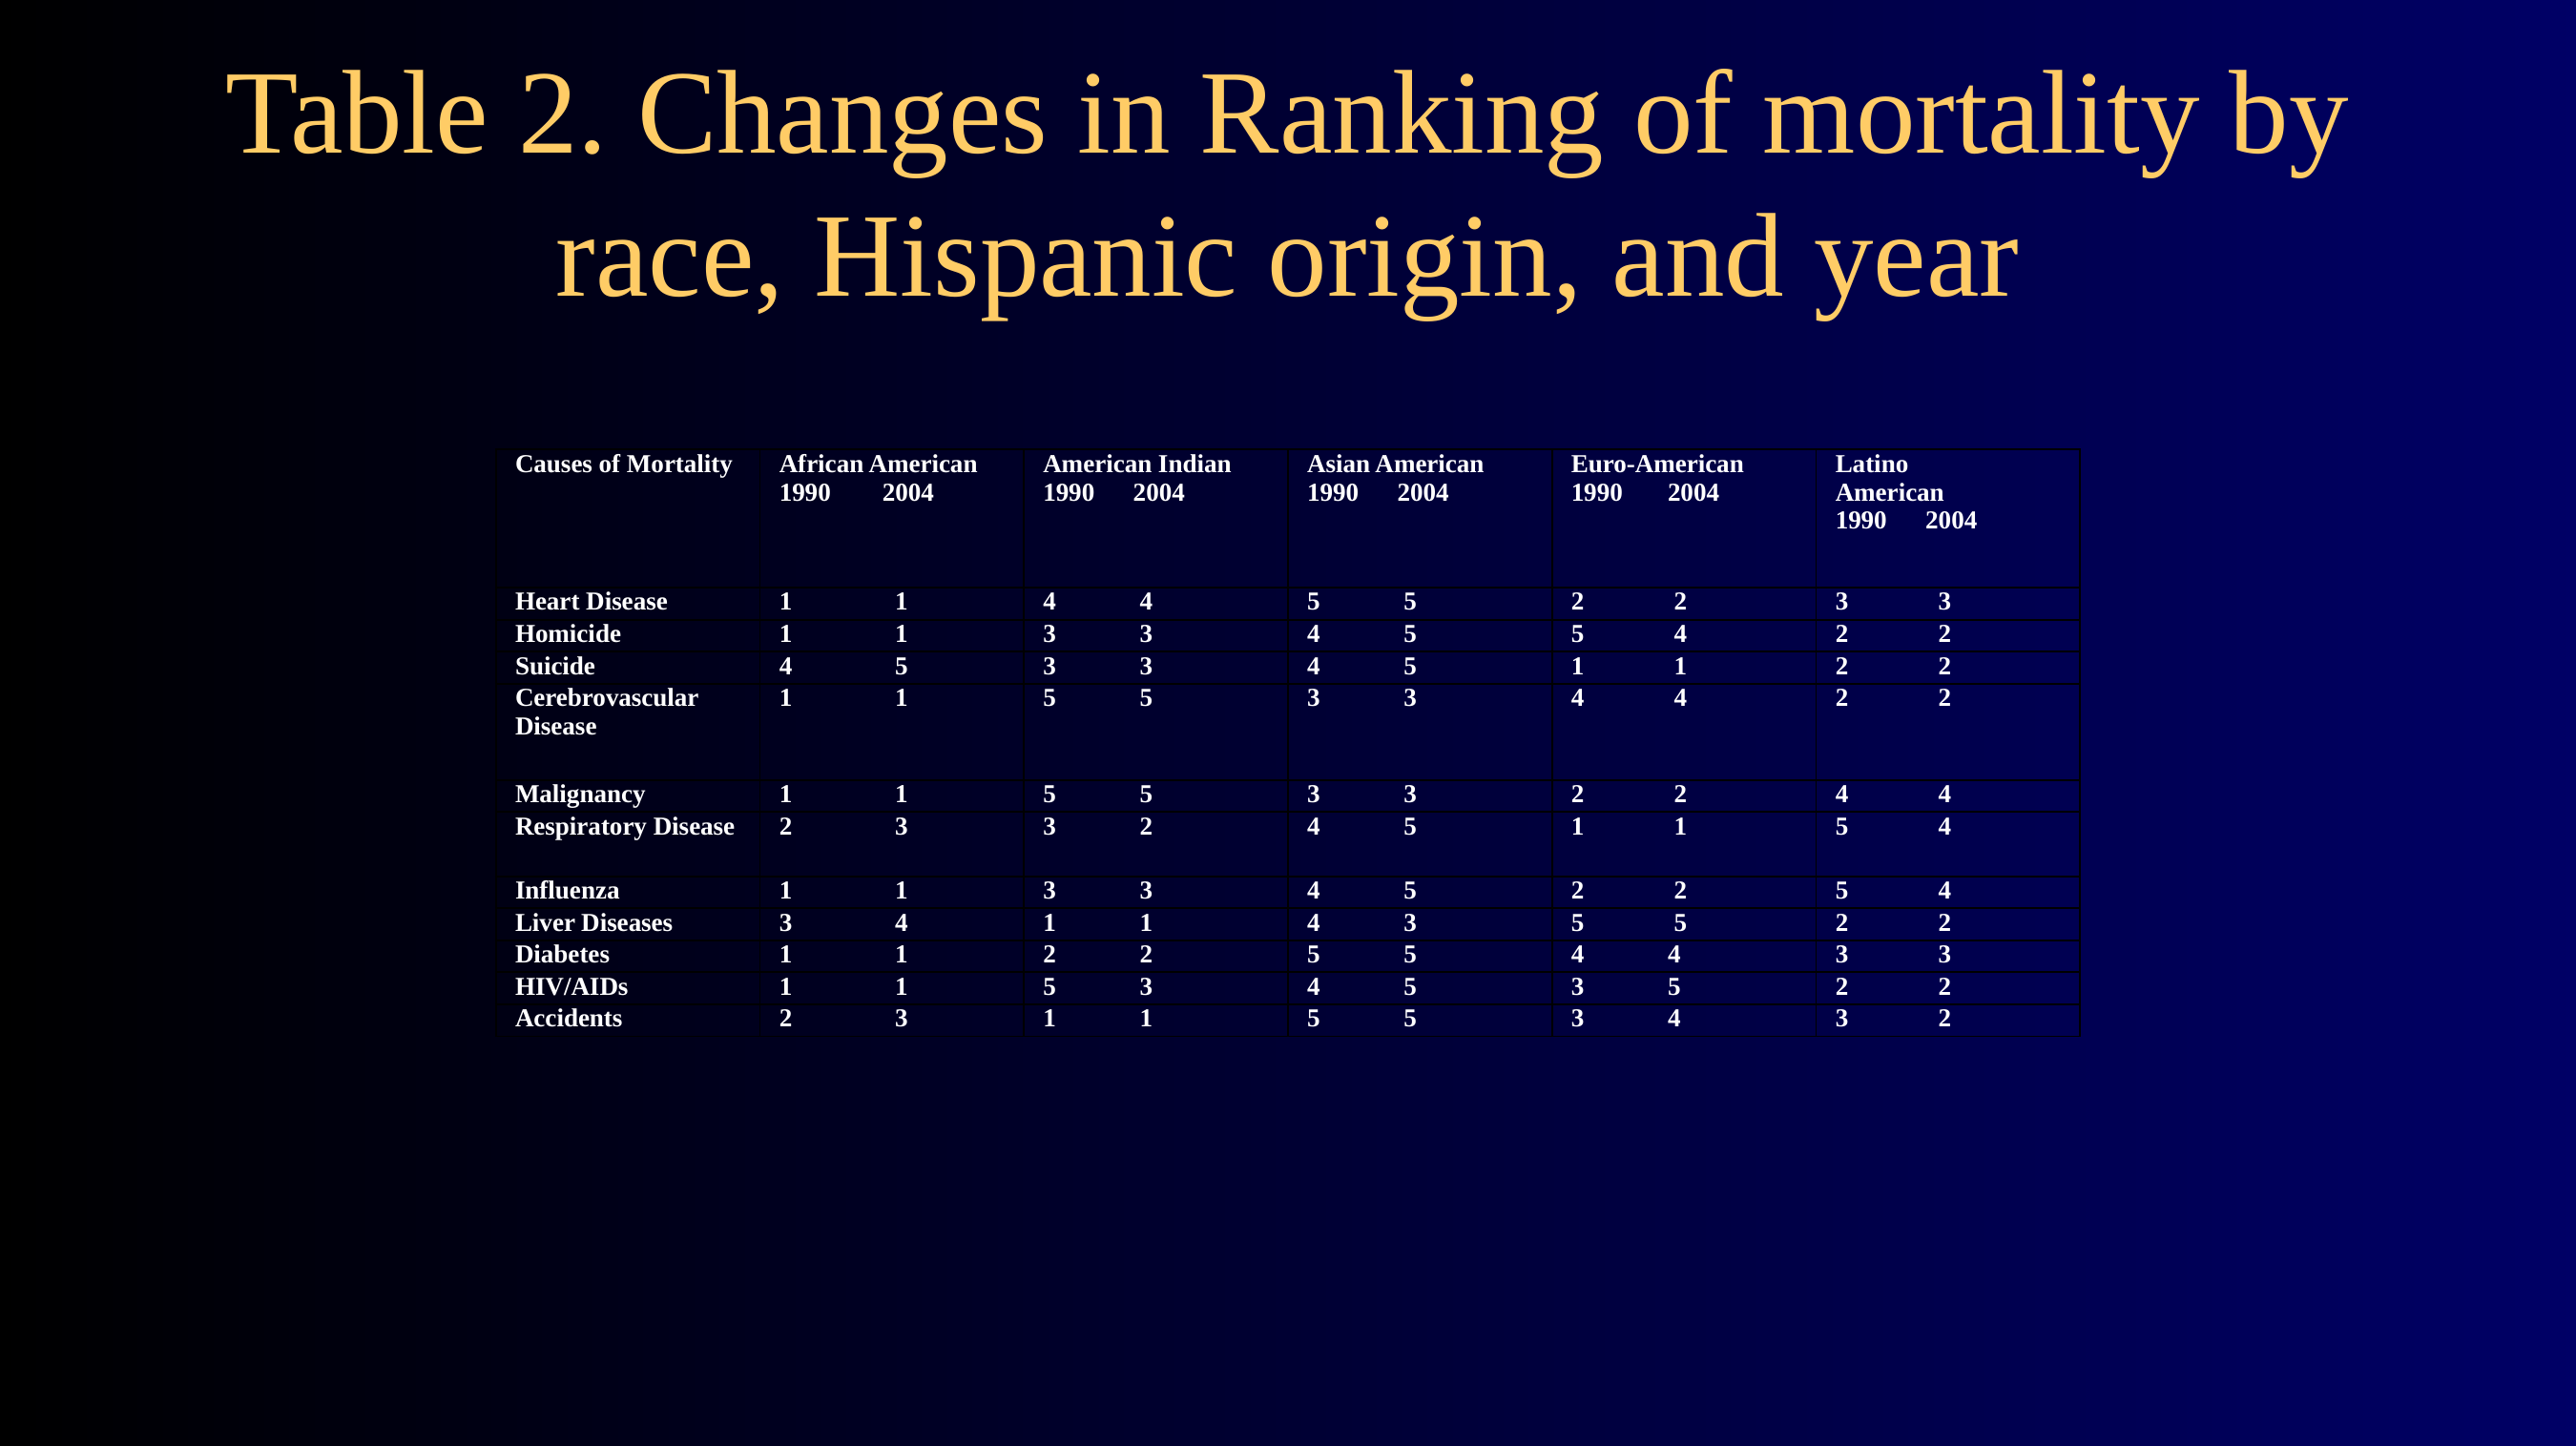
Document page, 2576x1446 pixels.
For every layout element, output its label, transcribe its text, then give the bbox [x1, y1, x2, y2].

table_cell 1 1 [1025, 1005, 1287, 1036]
table_cell 4 5 [1289, 813, 1551, 876]
table_cell Suicide [497, 652, 759, 683]
table_cell 5 3 [1025, 973, 1287, 1003]
table_cell 1 1 [760, 781, 1023, 811]
table_cell Respiratory Disease [497, 813, 759, 876]
table_cell 1 1 [1553, 813, 1816, 876]
table_cell 5 5 [1289, 589, 1551, 619]
table_cell 4 4 [1817, 781, 2079, 811]
table_cell 3 3 [1817, 941, 2079, 971]
table_cell Heart Disease [497, 589, 759, 619]
table_cell 4 4 [1553, 685, 1816, 779]
table_cell Accidents [497, 1005, 759, 1036]
table_cell 4 5 [1289, 878, 1551, 907]
table_cell Cerebrovascular Disease [497, 685, 759, 779]
table_cell 3 3 [1025, 621, 1287, 651]
table_cell 1 1 [1025, 909, 1287, 940]
table_cell 2 3 [760, 1005, 1023, 1036]
title Table 2. Changes in Ranking of mortality by race, Hispanic origin, and year [193, 128, 2383, 370]
table_cell Liver Diseases [497, 909, 759, 940]
table_cell 4 5 [1289, 973, 1551, 1003]
table_cell 4 5 [760, 652, 1023, 683]
table_cell 3 5 [1553, 973, 1816, 1003]
table_cell 2 2 [1817, 685, 2079, 779]
table_cell 2 2 [1553, 878, 1816, 907]
table_cell 2 2 [1817, 621, 2079, 651]
table_header American Indian 1990 2004 [1025, 450, 1287, 587]
table_cell 5 5 [1553, 909, 1816, 940]
table_cell 1 1 [760, 621, 1023, 651]
table_cell 5 4 [1553, 621, 1816, 651]
table_cell 1 1 [1553, 652, 1816, 683]
table_cell 3 3 [1025, 652, 1287, 683]
table_cell 5 5 [1025, 685, 1287, 779]
table_cell 4 4 [1025, 589, 1287, 619]
table_cell 2 2 [1817, 909, 2079, 940]
table_header Euro-American 1990 2004 [1553, 450, 1816, 587]
table_cell 3 3 [1289, 781, 1551, 811]
table_cell 2 2 [1025, 941, 1287, 971]
table_cell 1 1 [760, 685, 1023, 779]
table_cell 1 1 [760, 973, 1023, 1003]
table_cell 3 3 [1025, 878, 1287, 907]
table_cell Homicide [497, 621, 759, 651]
table_header Asian American 1990 2004 [1289, 450, 1551, 587]
table_cell 4 5 [1289, 621, 1551, 651]
table_cell 2 2 [1817, 652, 2079, 683]
table_header African American 1990 2004 [760, 450, 1023, 587]
table_cell 3 2 [1817, 1005, 2079, 1036]
table_cell Malignancy [497, 781, 759, 811]
table_cell 5 5 [1289, 1005, 1551, 1036]
table_cell Influenza [497, 878, 759, 907]
table_cell 1 1 [760, 589, 1023, 619]
table_cell 5 4 [1817, 813, 2079, 876]
table_cell 3 2 [1025, 813, 1287, 876]
table_cell 5 5 [1025, 781, 1287, 811]
table_cell 2 2 [1817, 973, 2079, 1003]
table_cell 5 5 [1289, 941, 1551, 971]
table_header Causes of Mortality [497, 450, 759, 587]
table_cell 3 4 [760, 909, 1023, 940]
table_cell 4 3 [1289, 909, 1551, 940]
table_cell 2 2 [1553, 781, 1816, 811]
table_cell 1 1 [760, 941, 1023, 971]
table_cell HIV/AIDs [497, 973, 759, 1003]
table_cell 2 3 [760, 813, 1023, 876]
table_cell 4 4 [1553, 941, 1816, 971]
table_cell 3 3 [1817, 589, 2079, 619]
table_cell 3 4 [1553, 1005, 1816, 1036]
table_header Latino American 1990 2004 [1817, 450, 2079, 587]
table_cell 1 1 [760, 878, 1023, 907]
table_cell 5 4 [1817, 878, 2079, 907]
table_cell Diabetes [497, 941, 759, 971]
table_cell 4 5 [1289, 652, 1551, 683]
table_cell 3 3 [1289, 685, 1551, 779]
table_cell 2 2 [1553, 589, 1816, 619]
